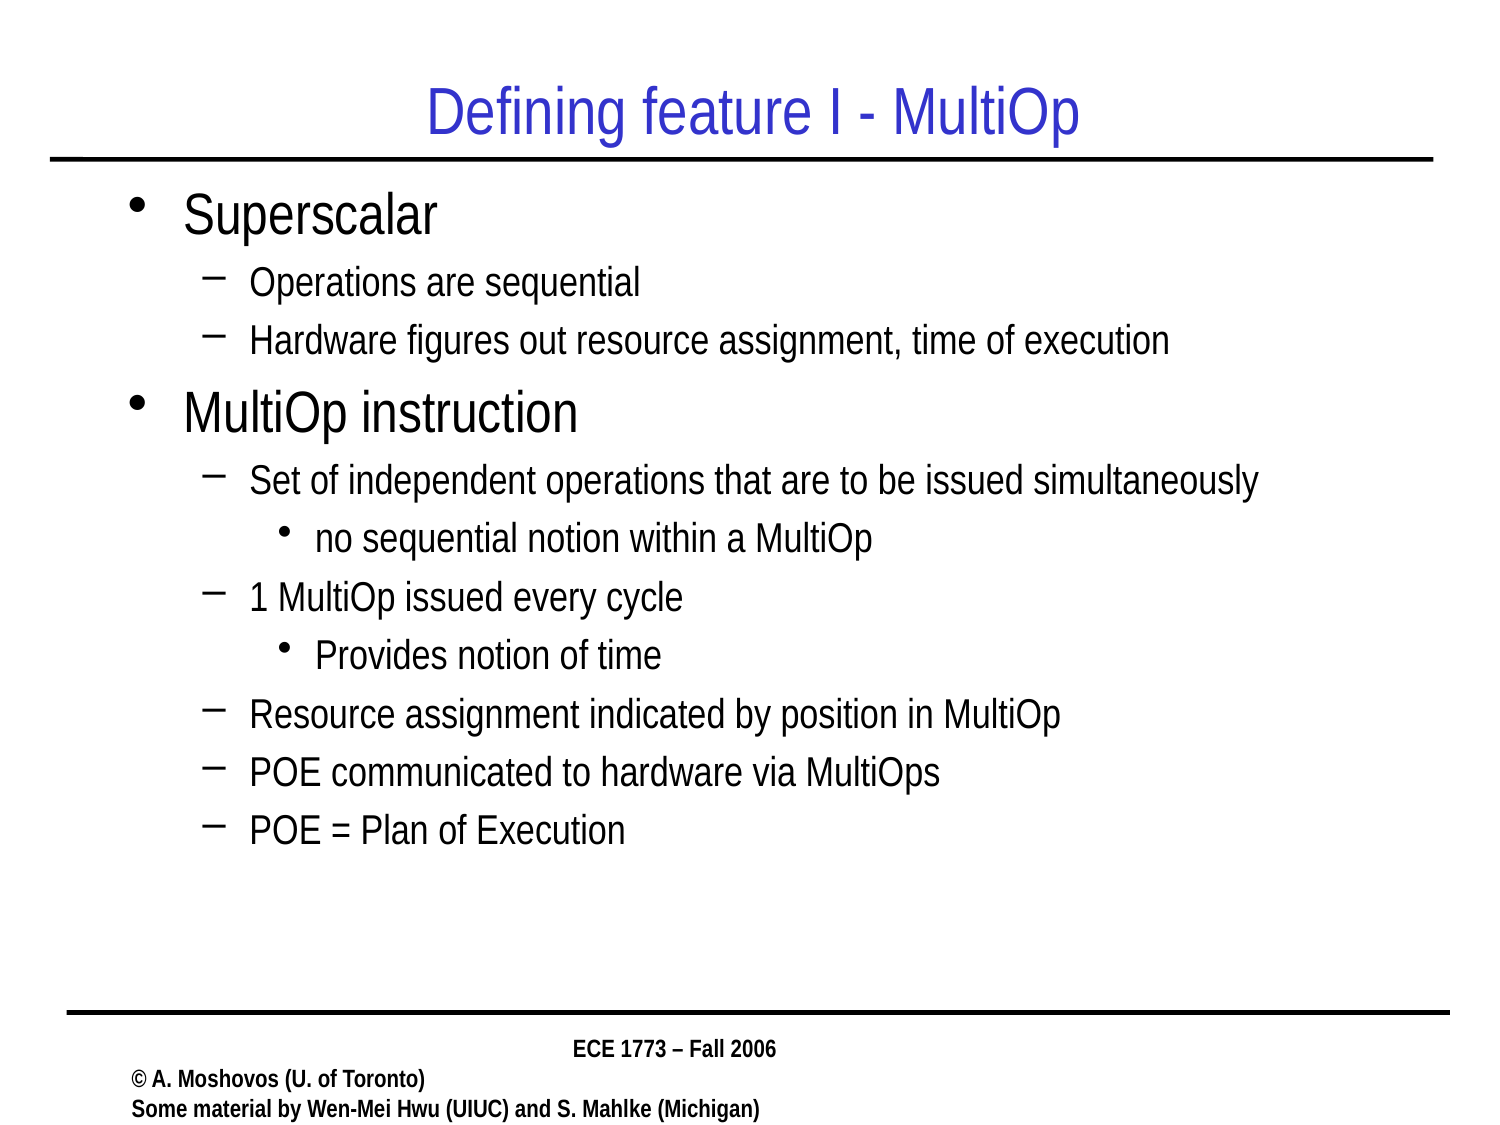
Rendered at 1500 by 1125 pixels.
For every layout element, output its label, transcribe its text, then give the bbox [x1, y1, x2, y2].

footer ECE 1773 – Fall 2006 © A. Moshovos (U. of Toronto) Some material by Wen-Mei Hwu (UIUC) and S. Mahlke (Michigan) [116, 1024, 1234, 1101]
list Superscalar Operations are sequential Hardware figures out resource assignment, time of execution MultiOp instruction Set of independent operations that are to be issued simultaneously no sequential notion within a MultiOp 1 MultiOp issued every cycle Provides notion of time Resource assignment indicated by position in MultiOp POE communicated to hardware via MultiOps POE = Plan of Execution [112, 168, 1388, 1001]
title Defining feature I - MultiOp [116, 65, 1392, 151]
